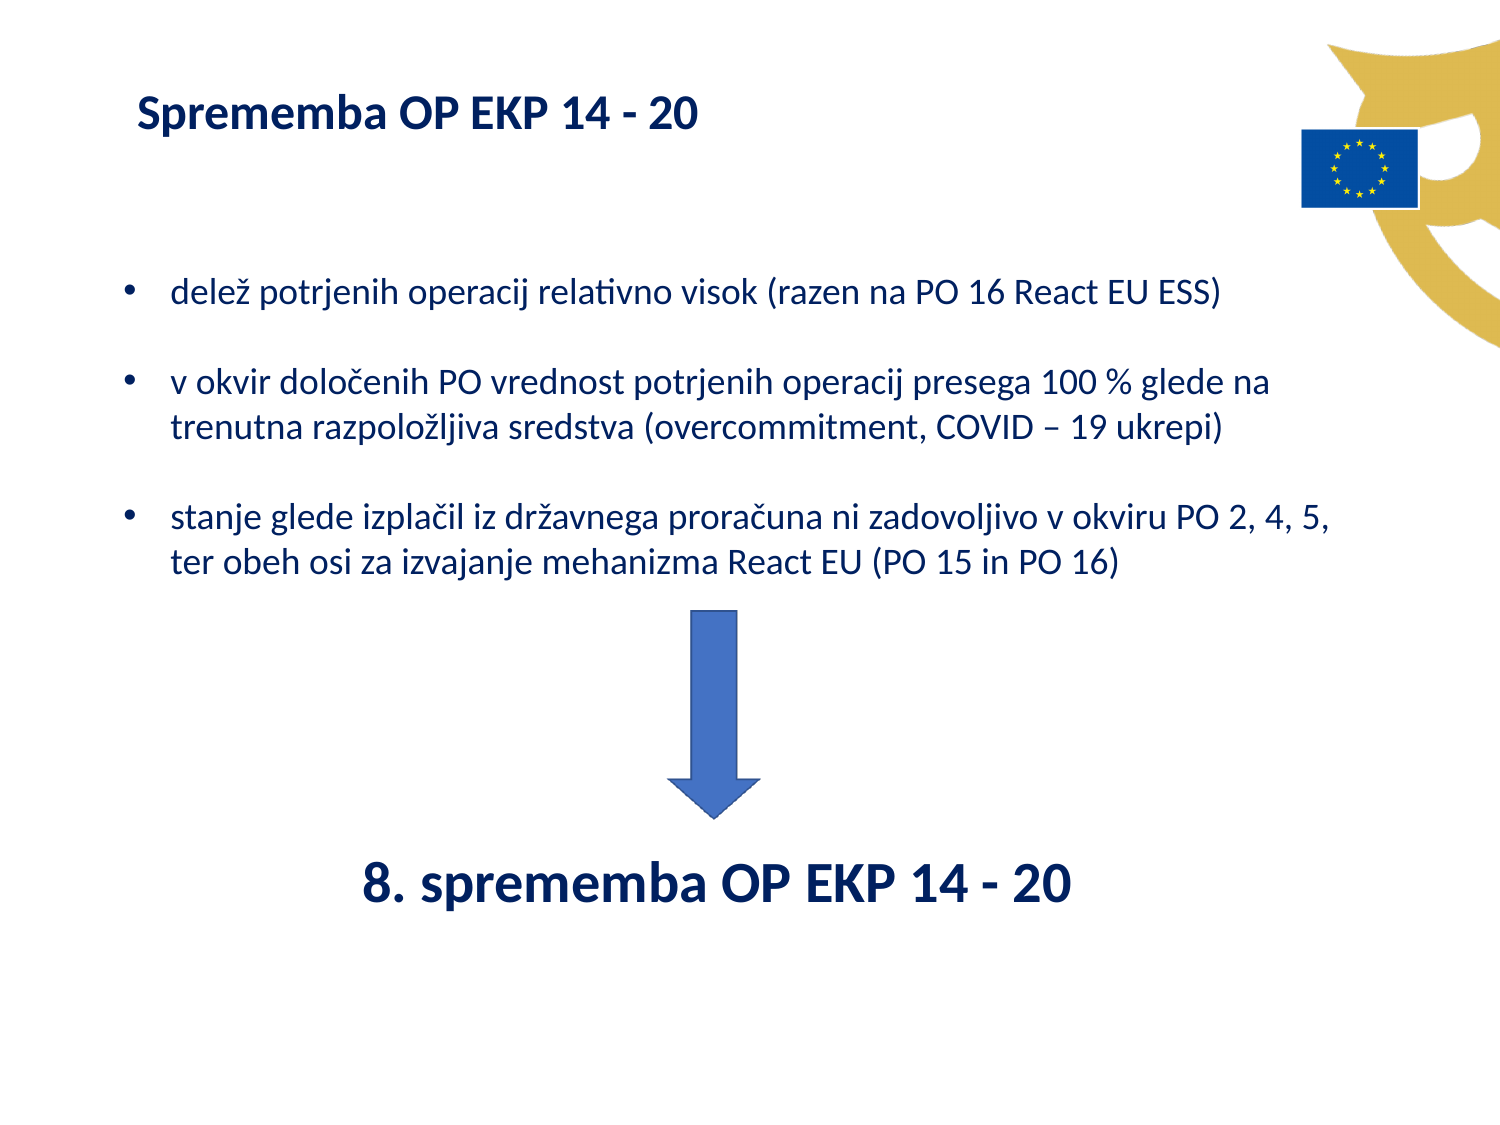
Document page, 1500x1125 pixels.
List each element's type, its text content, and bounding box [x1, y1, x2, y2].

picture [666, 610, 761, 820]
picture [1299, 0, 1500, 489]
text_box Sprememba OP EKP 14 - 20 [122, 71, 1211, 147]
text_box delež potrjenih operacij relativno visok (razen na PO 16 React EU ESS) v okvir določenih PO vrednost potrjenih operacij presega 100 % glede na trenutna razpoložljiva sredstva (overcommitment, COVID – 19 ukrepi) stanje glede izplačil iz državnega proračuna ni zadovoljivo v okviru PO 2, 4, 5, ter obeh osi za izvajanje mehanizma React EU (PO 15 in PO 16) [108, 259, 1370, 590]
text_box 8. sprememba OP EKP 14 - 20 [347, 837, 1174, 922]
